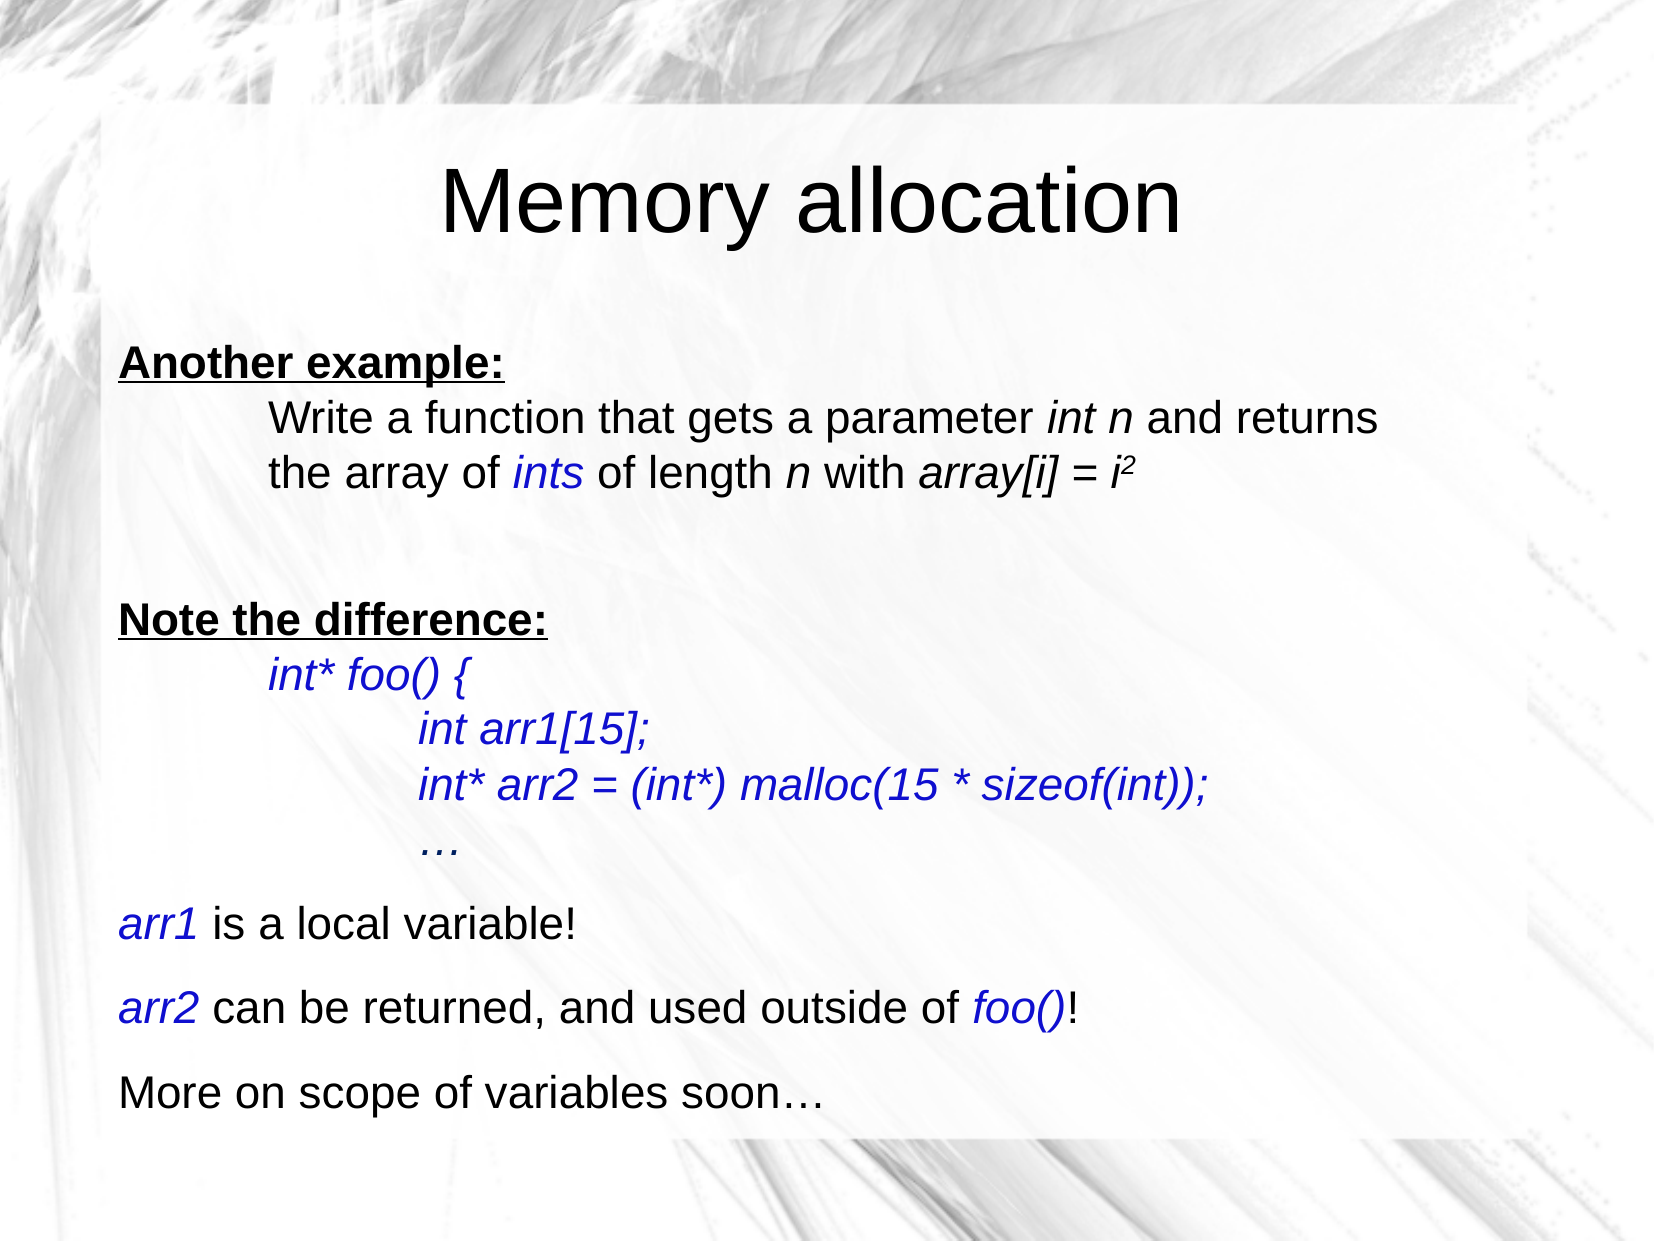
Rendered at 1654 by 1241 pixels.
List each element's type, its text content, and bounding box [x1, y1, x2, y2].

list Another example: Write a function that gets a parameter int n and returns the array of ints of length n with array[i] = i2 Note the difference: int* foo() { int arr1[15]; int* arr2 = (int*) malloc(15 * sizeof(int)); … arr1 is a local variable! arr2 can be returned, and used outside of foo()! More on scope of variables soon… [118, 332, 1571, 1121]
title Memory allocation [118, 93, 1506, 299]
picture [0, 0, 1654, 1241]
